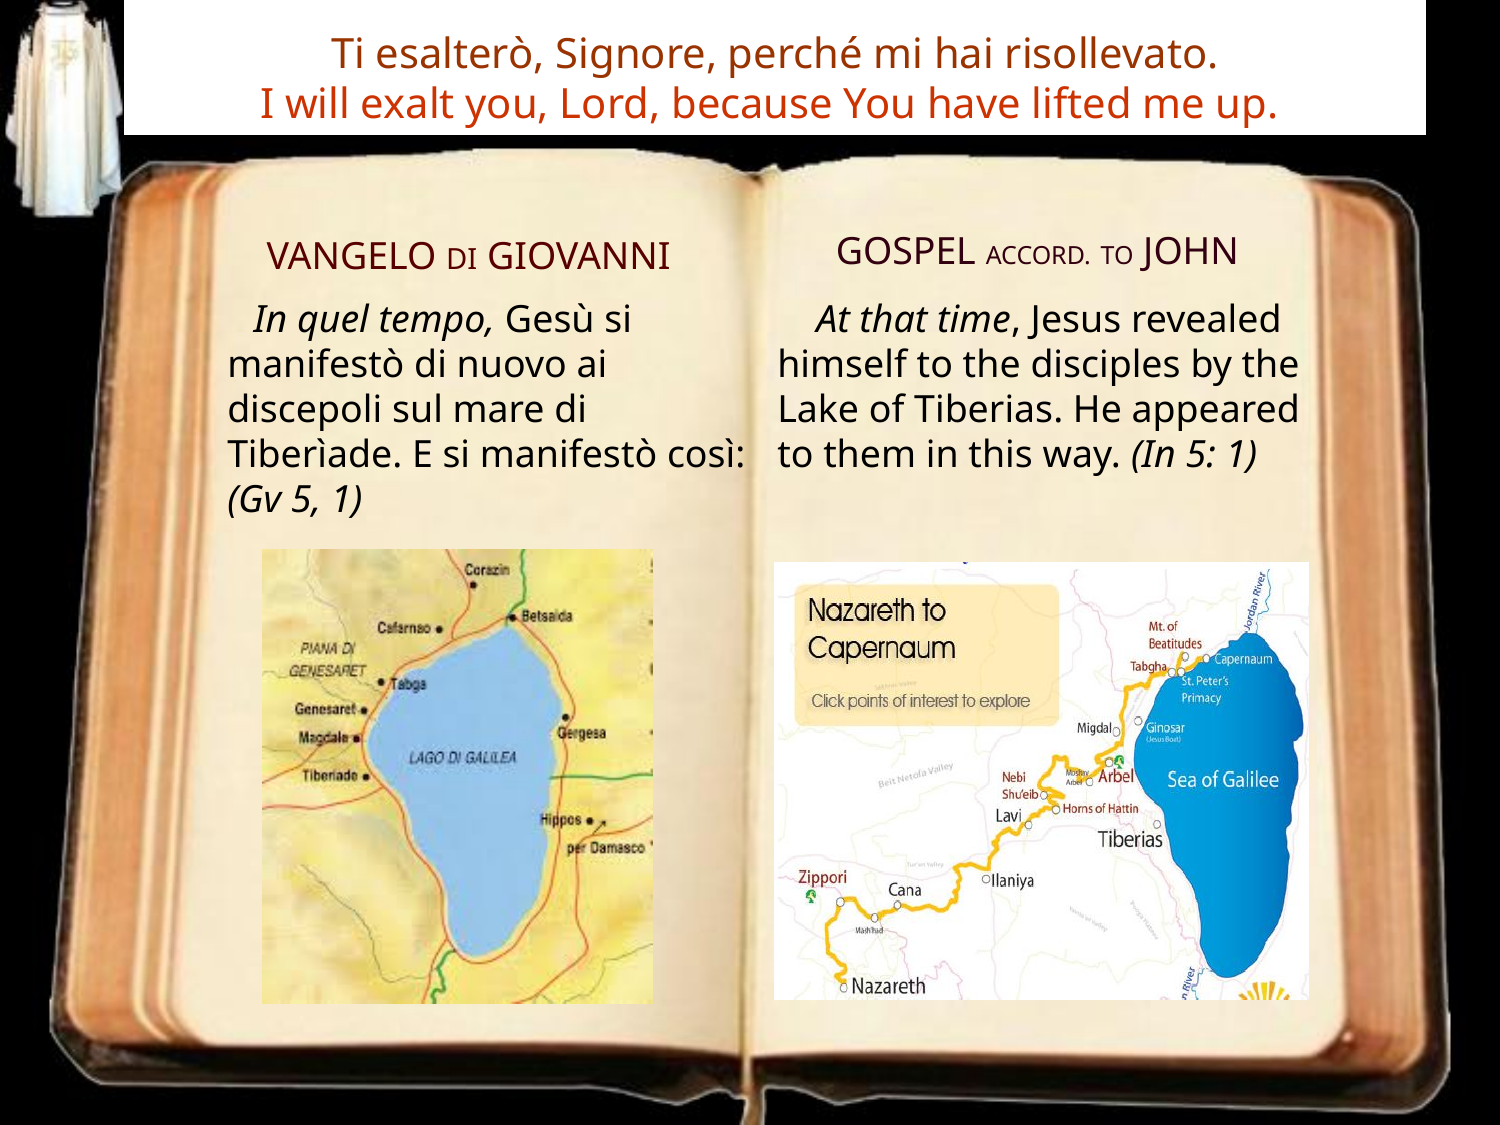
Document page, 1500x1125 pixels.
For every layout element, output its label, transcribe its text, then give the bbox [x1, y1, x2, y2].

text_box At that time, Jesus revealed himself to the disciples by the Lake of Tiberias. He appeared to them in this way. (In 5: 1) [762, 287, 1338, 483]
picture [0, 0, 1500, 1125]
title GOSPEL ACCORD. TO JOHN [738, 224, 1363, 275]
text_box In quel tempo, Gesù si manifestò di nuovo ai discepoli sul mare di Tiberìade. E si manifestò così: (Gv 5, 1) [212, 287, 775, 528]
text_box Ti esalterò, Signore, perché mi hai risollevato. I will exalt you, Lord, because You have lifted me up. [125, 0, 1425, 135]
text_box VANGELO DI GIOVANNI [199, 224, 738, 285]
